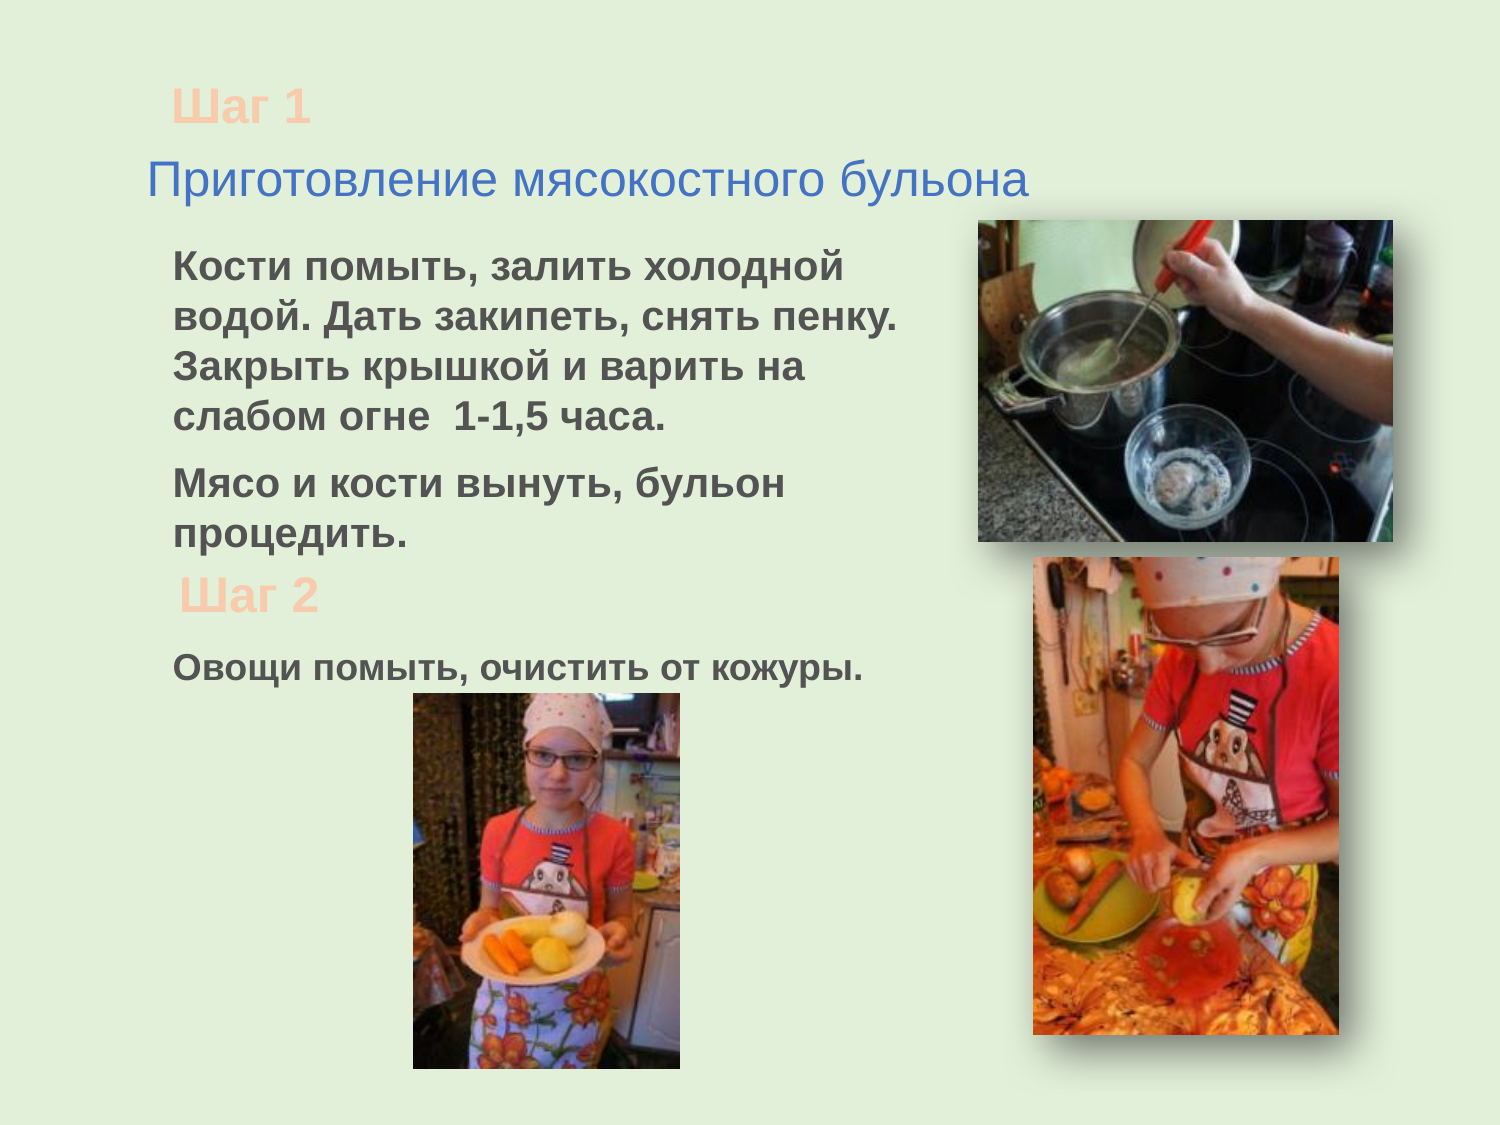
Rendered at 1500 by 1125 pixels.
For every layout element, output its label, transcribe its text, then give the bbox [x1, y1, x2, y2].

text_box Приготовление мясокостного бульона [131, 134, 1045, 214]
picture [413, 693, 680, 1069]
text_box Кости помыть, залить холодной водой. Дать закипеть, снять пенку. Закрыть крышкой и варить на слабом огне 1-1,5 часа. Мясо и кости вынуть, бульон процедить. [157, 231, 951, 563]
text_box Овощи помыть, очистить от кожуры. [158, 632, 941, 696]
text_box Шаг 1 [156, 61, 341, 141]
picture [978, 215, 1394, 542]
picture [1033, 557, 1339, 1035]
text_box Шаг 2 [164, 550, 349, 630]
